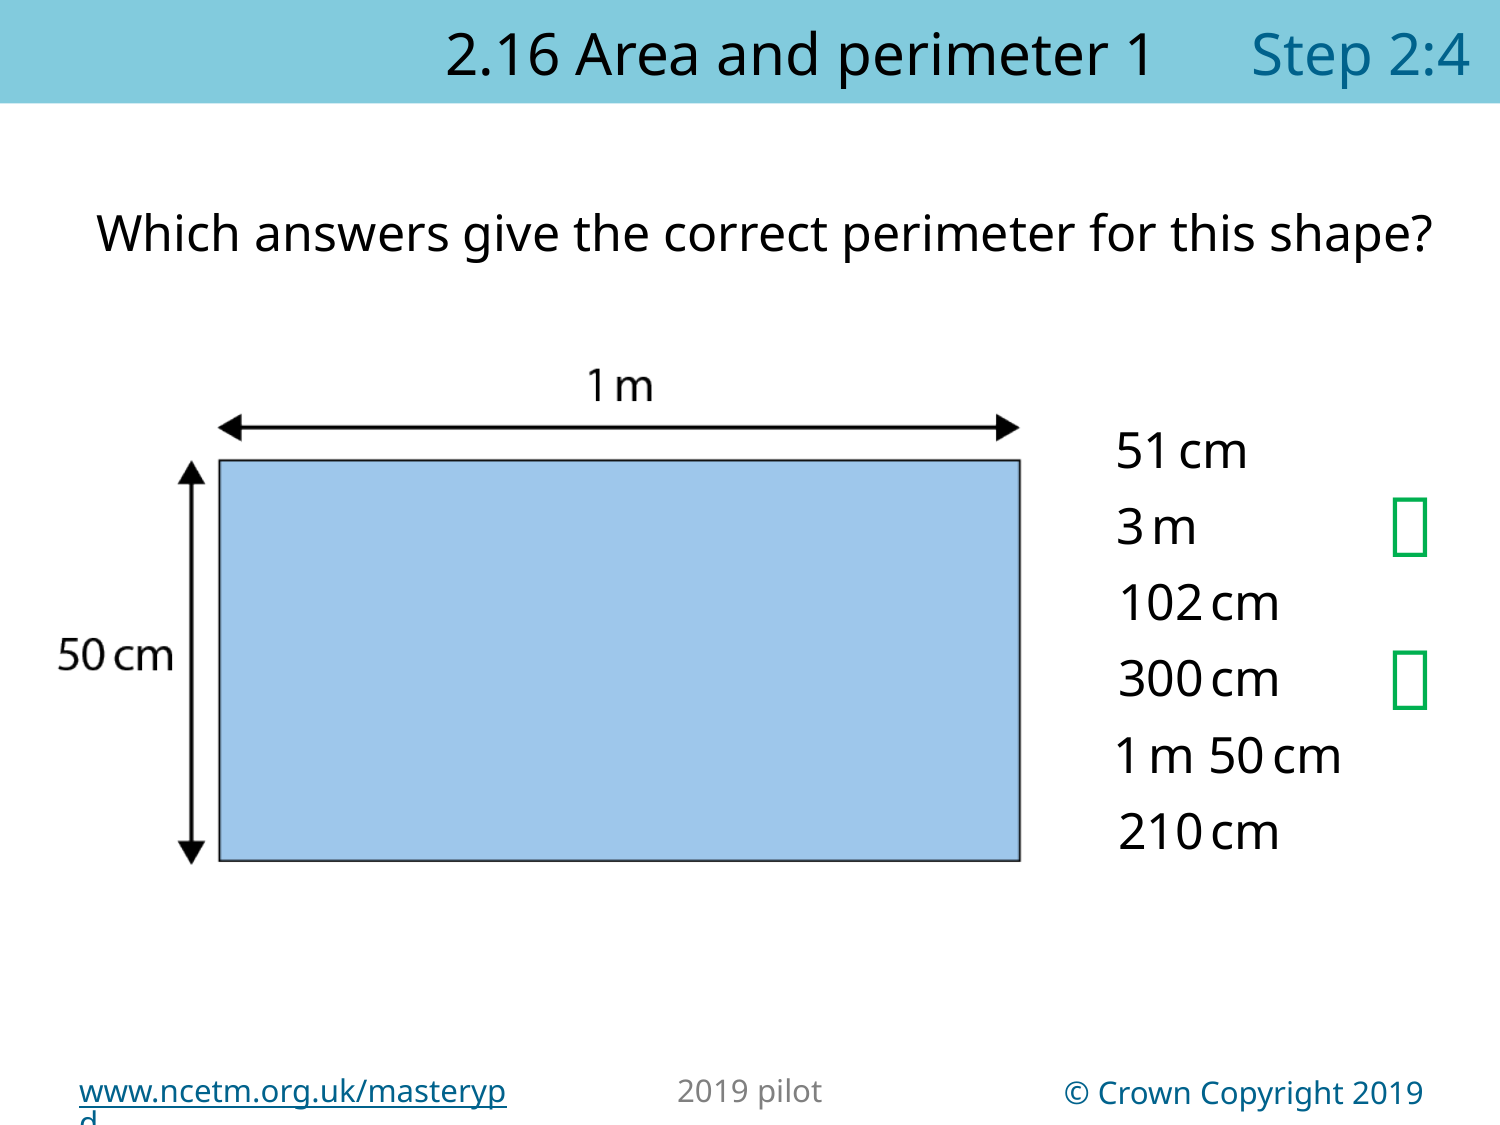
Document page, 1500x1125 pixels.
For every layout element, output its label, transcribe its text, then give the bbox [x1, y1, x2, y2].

text_box 1 m 50 cm [1108, 715, 1358, 791]
text_box 102 cm [1108, 563, 1297, 639]
text_box  [1370, 619, 1451, 735]
list 2.16 Area and perimeter 1 Step 2:4 [0, 0, 1500, 104]
text_box 210 cm [1108, 791, 1297, 867]
text_box 3 m [1108, 486, 1214, 562]
text_box  [1370, 466, 1451, 582]
text_box Which answers give the correct perimeter for this shape? [81, 193, 1449, 269]
picture [0, 359, 1104, 906]
text_box 300 cm [1108, 639, 1297, 715]
text_box 51 cm [1108, 410, 1265, 486]
